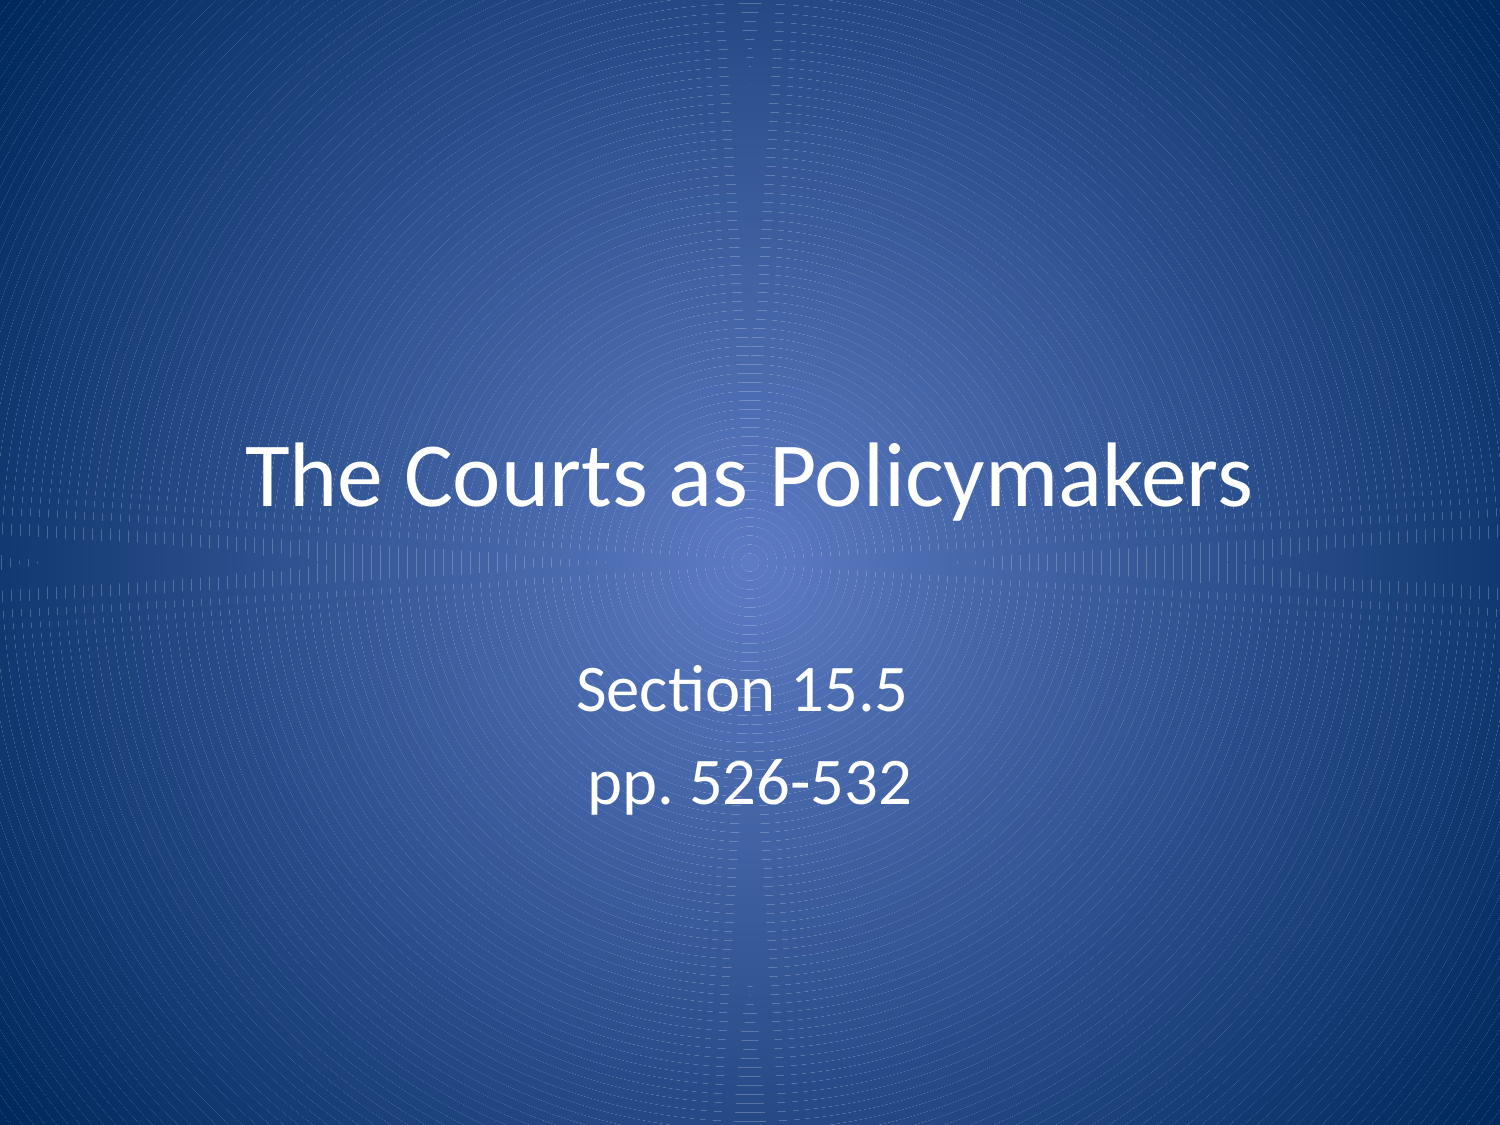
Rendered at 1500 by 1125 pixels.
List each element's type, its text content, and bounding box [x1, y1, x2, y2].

subtitle Section 15.5 pp. 526-532 [225, 637, 1275, 925]
title The Courts as Policymakers [112, 349, 1388, 591]
